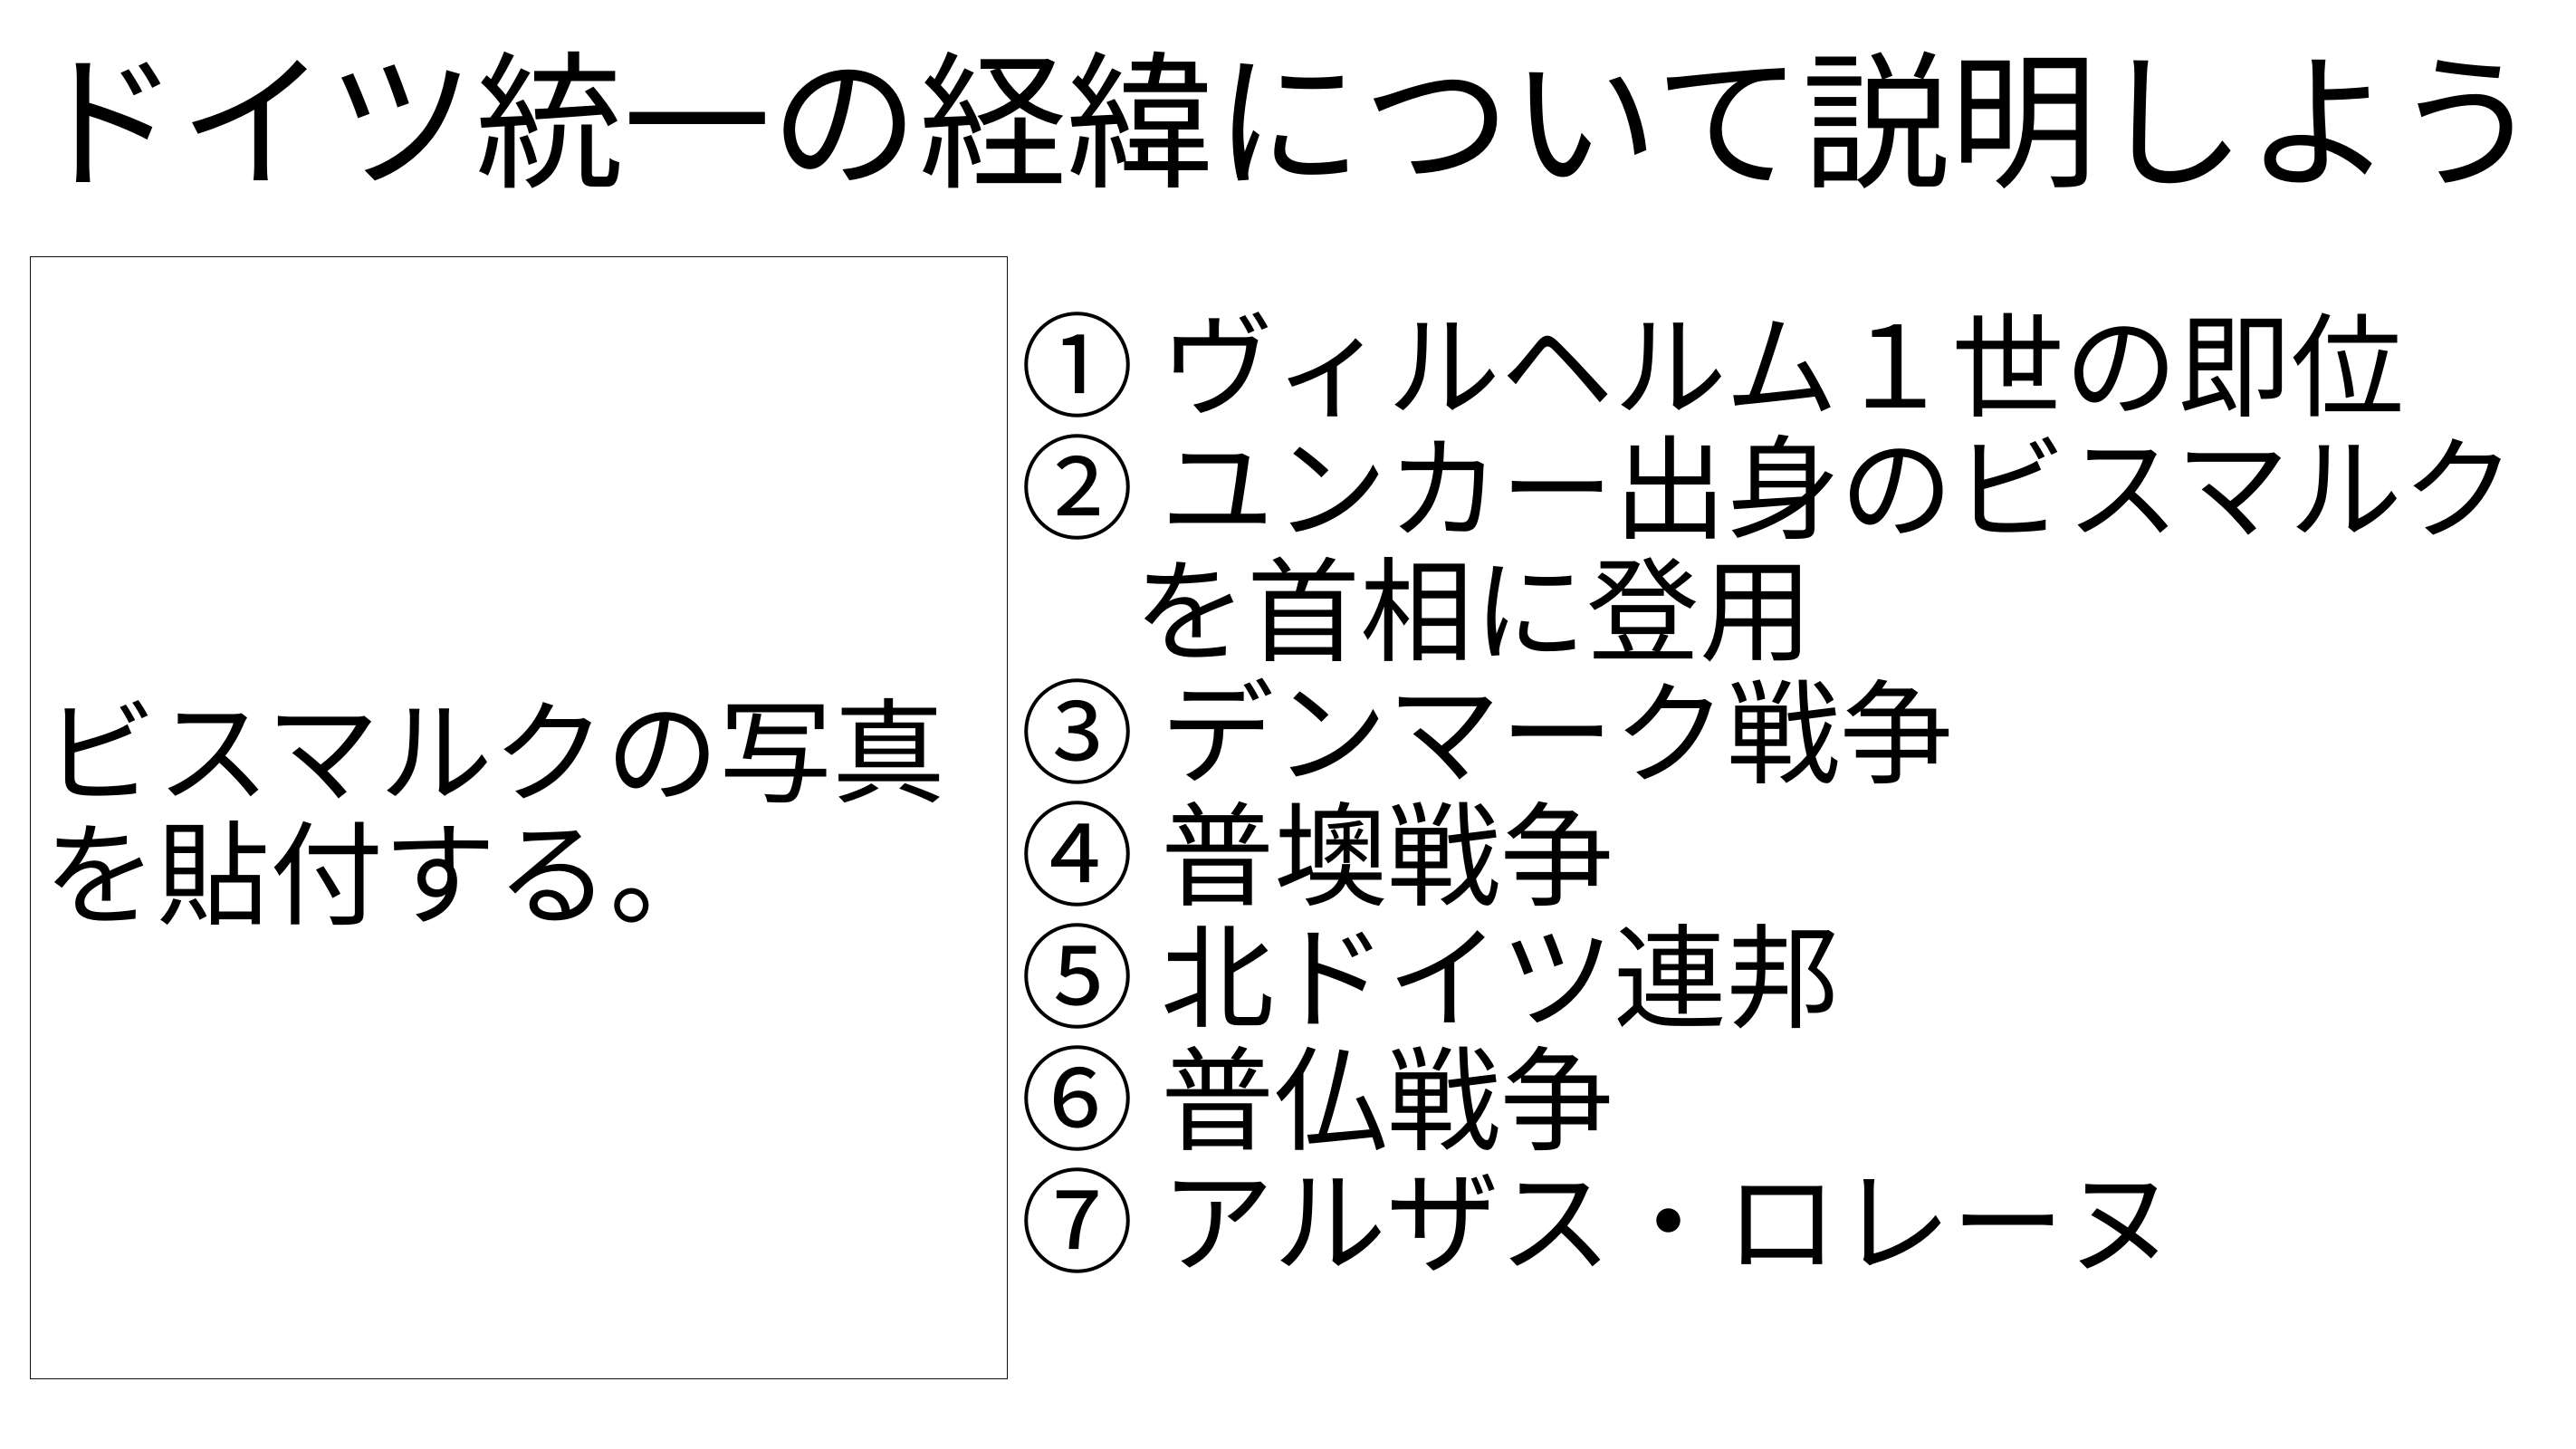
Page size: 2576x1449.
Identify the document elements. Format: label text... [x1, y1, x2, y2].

text_box ビスマルクの写真を貼付する。 [30, 256, 1008, 1379]
text_box ドイツ統一の経緯について説明しよう [0, 36, 2576, 220]
text_box ①ヴィルヘルム１世の即位 ②ユンカー出身のビスマルク を首相に登用 ③デンマーク戦争 ④普墺戦争 ⑤北ドイツ連邦 ⑥普仏戦争 ⑦アルザス・ロレーヌ [1007, 256, 2576, 1342]
